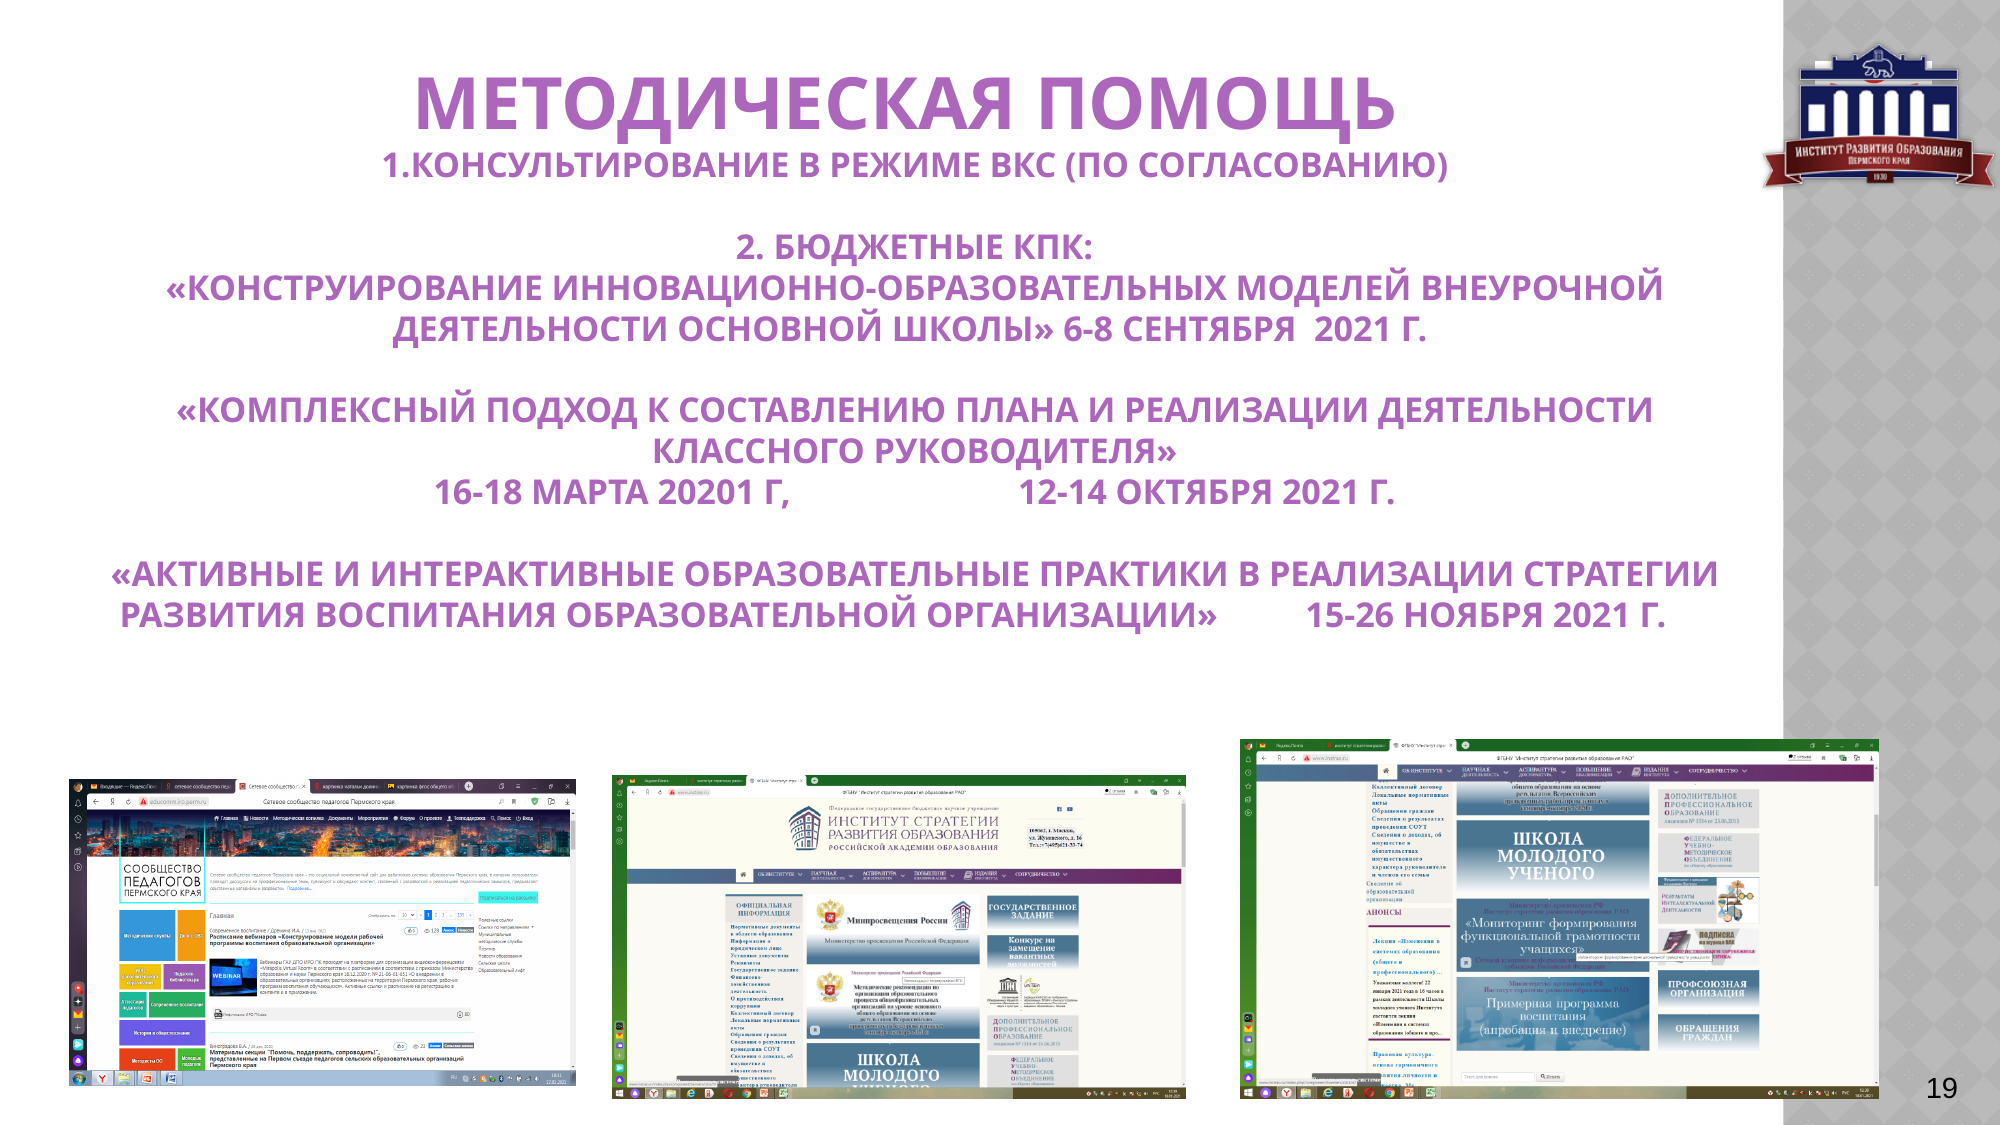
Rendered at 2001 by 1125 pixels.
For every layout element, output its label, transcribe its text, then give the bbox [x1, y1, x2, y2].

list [69, 779, 577, 1087]
picture [1757, 38, 2000, 194]
picture [612, 775, 1187, 1099]
picture [1240, 738, 1880, 1099]
title Методическая помощь 1.консультирование в режиме ВКС (по согласованию) 2. бюджетные КПК: «Конструирование инновационно-образовательных моделей внеурочной деятельности основной школы» 6-8 сентября 2021 г. «Комплексный подход к составлению плана и реализации деятельности классного руководителя» 16-18 марта 20201 г, 12-14 октября 2021 г. «Активные и интерактивные образовательные практики в реализации Стратегии развития воспитания образовательной организации» 15-26 ноября 2021 г. [99, 32, 1729, 675]
